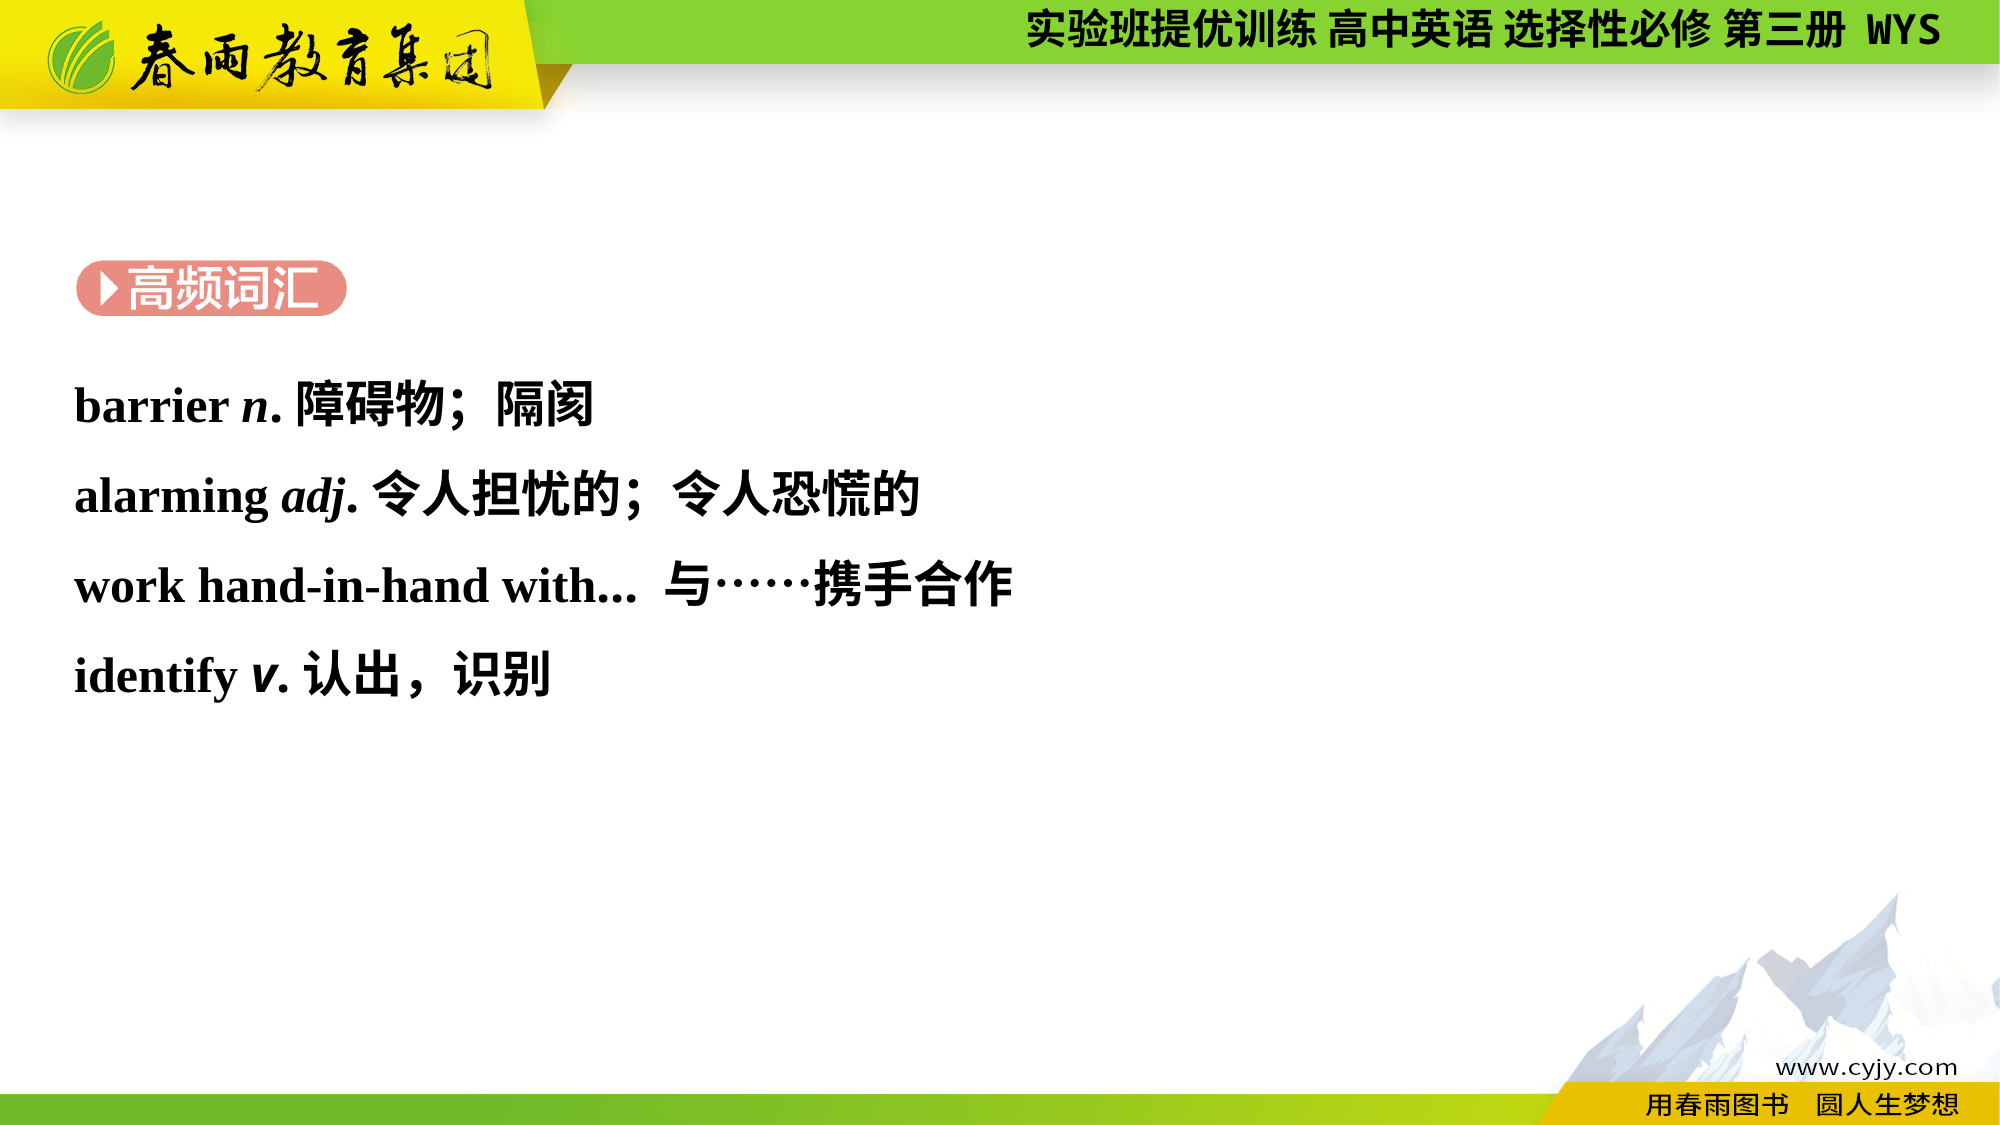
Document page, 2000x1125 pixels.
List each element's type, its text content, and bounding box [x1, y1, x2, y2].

picture [0, 0, 2000, 1125]
list barrier n.障碍物；隔阂 alarming adj.令人担忧的；令人恐慌的 work hand-in-hand with... 与……携手合作 identify v.认出，识别 [59, 335, 1944, 705]
